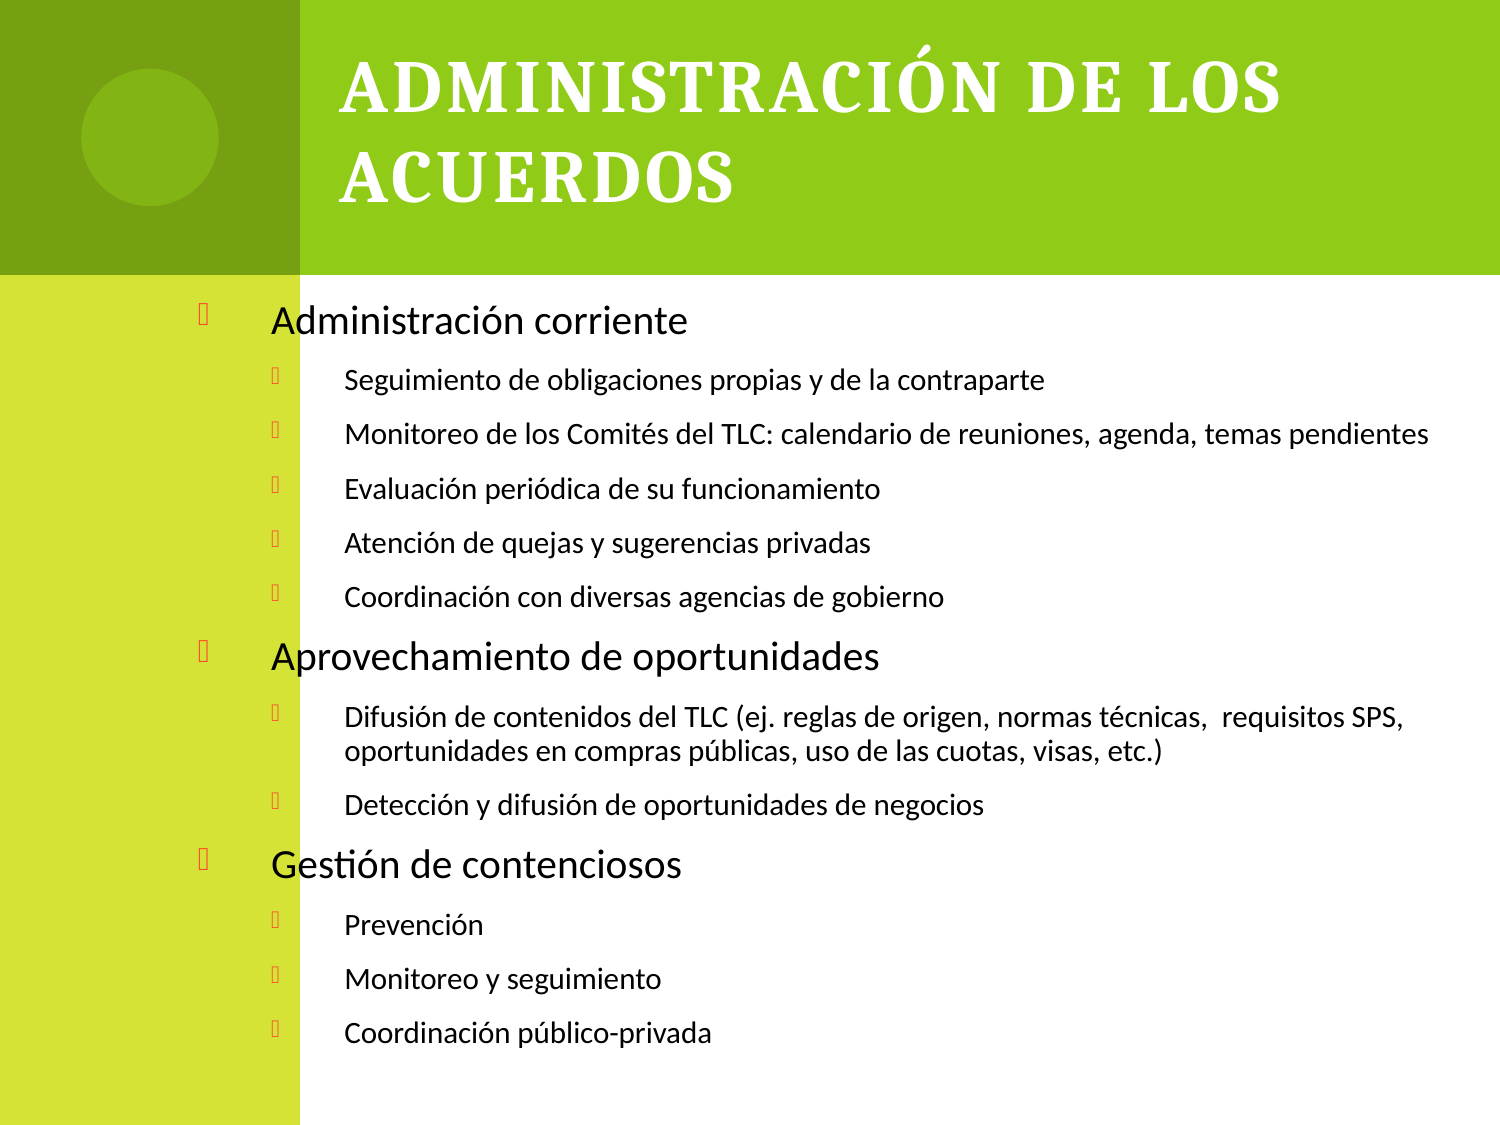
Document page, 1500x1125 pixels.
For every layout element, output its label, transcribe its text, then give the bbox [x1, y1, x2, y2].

list Administración corriente Seguimiento de obligaciones propias y de la contraparte Monitoreo de los Comités del TLC: calendario de reuniones, agenda, temas pendientes Evaluación periódica de su funcionamiento Atención de quejas y sugerencias privadas Coordinación con diversas agencias de gobierno Aprovechamiento de oportunidades Difusión de contenidos del TLC (ej. reglas de origen, normas técnicas, requisitos SPS, oportunidades en compras públicas, uso de las cuotas, visas, etc.) Detección y difusión de oportunidades de negocios Gestión de contenciosos Prevención Monitoreo y seguimiento Coordinación público-privada [183, 290, 1459, 1094]
title ADMINISTRACIÓN DE LOS ACUERDOS [324, 0, 1424, 256]
